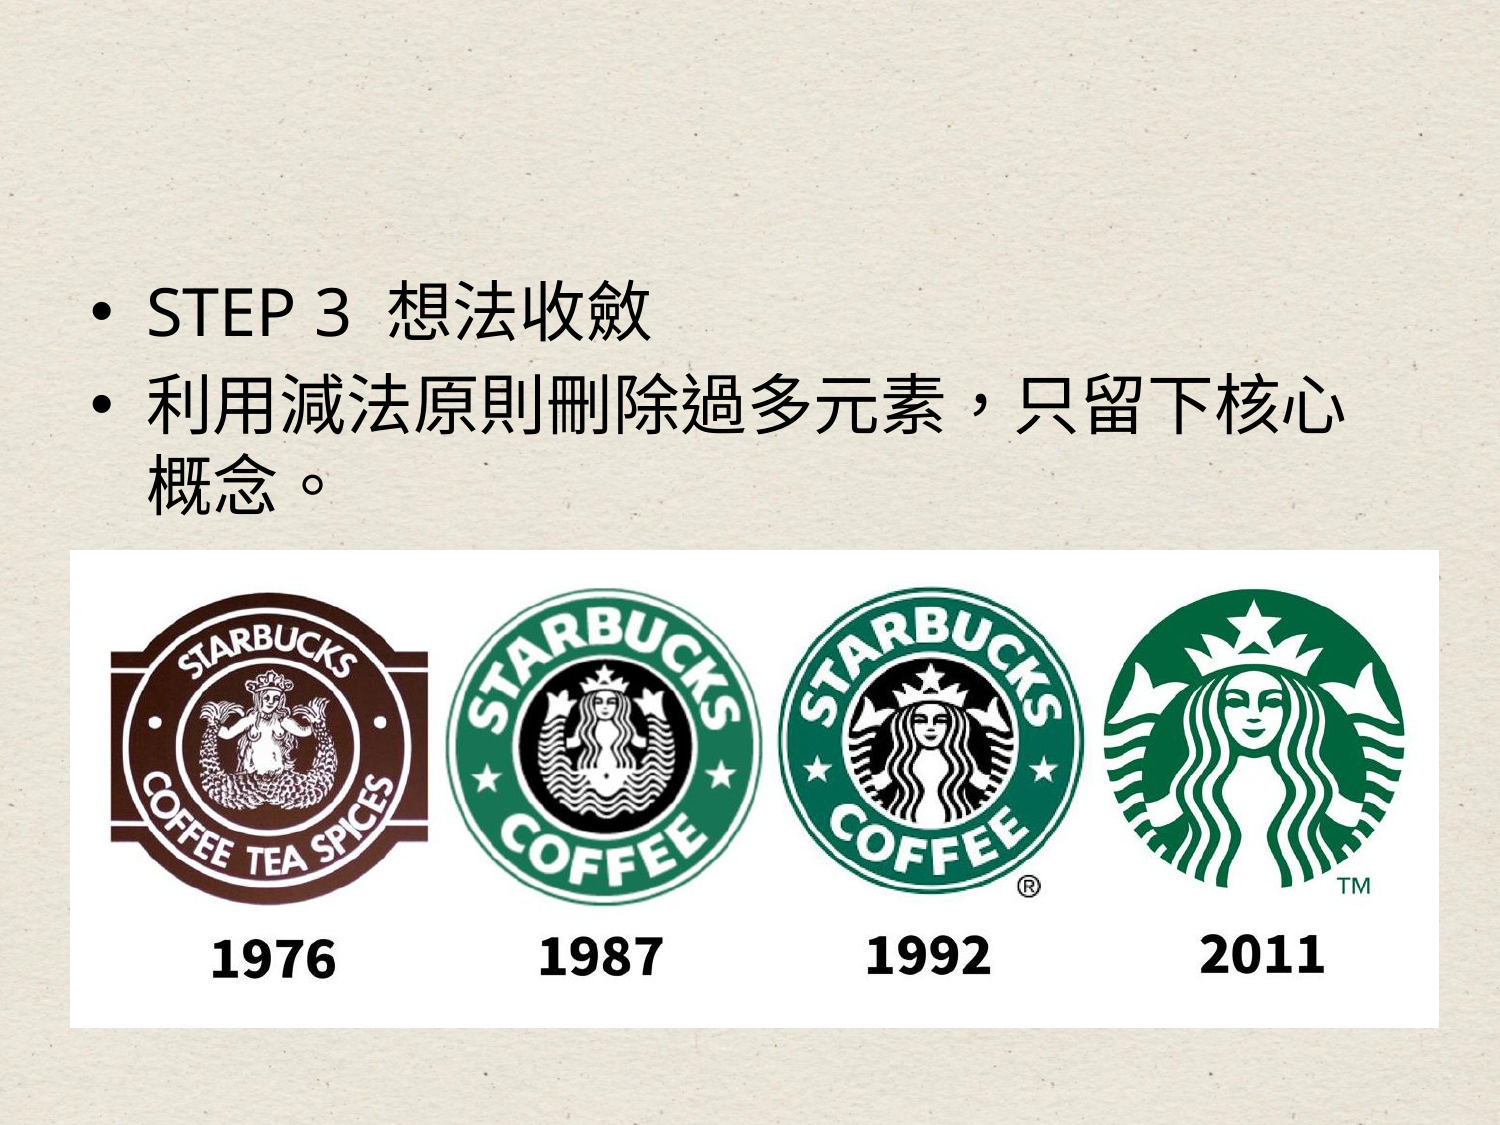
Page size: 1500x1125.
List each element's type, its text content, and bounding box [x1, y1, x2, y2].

list STEP 3 想法收斂 利用減法原則刪除過多元素，只留下核心概念。 [75, 262, 1425, 549]
picture [0, 0, 1500, 1125]
